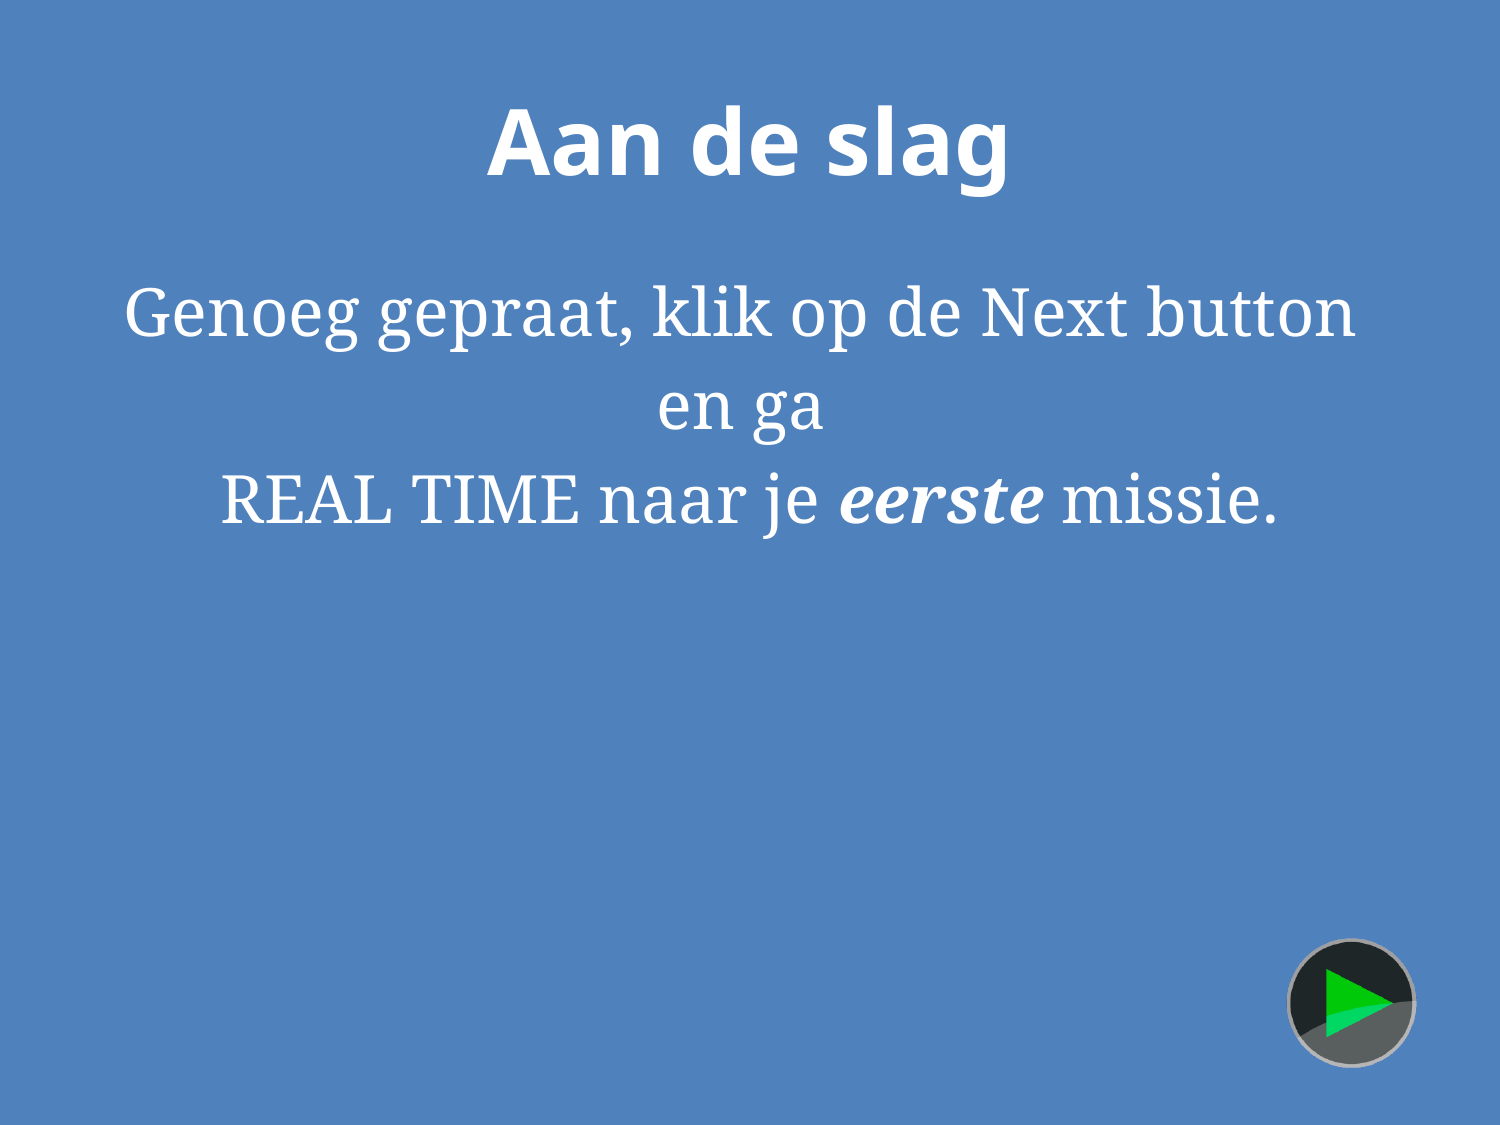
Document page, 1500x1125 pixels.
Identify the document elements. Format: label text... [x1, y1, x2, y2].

list Genoeg gepraat, klik op de Next button en ga REAL TIME naar je eerste missie. [75, 262, 1425, 1005]
title Aan de slag [75, 45, 1425, 233]
picture [1269, 920, 1434, 1085]
